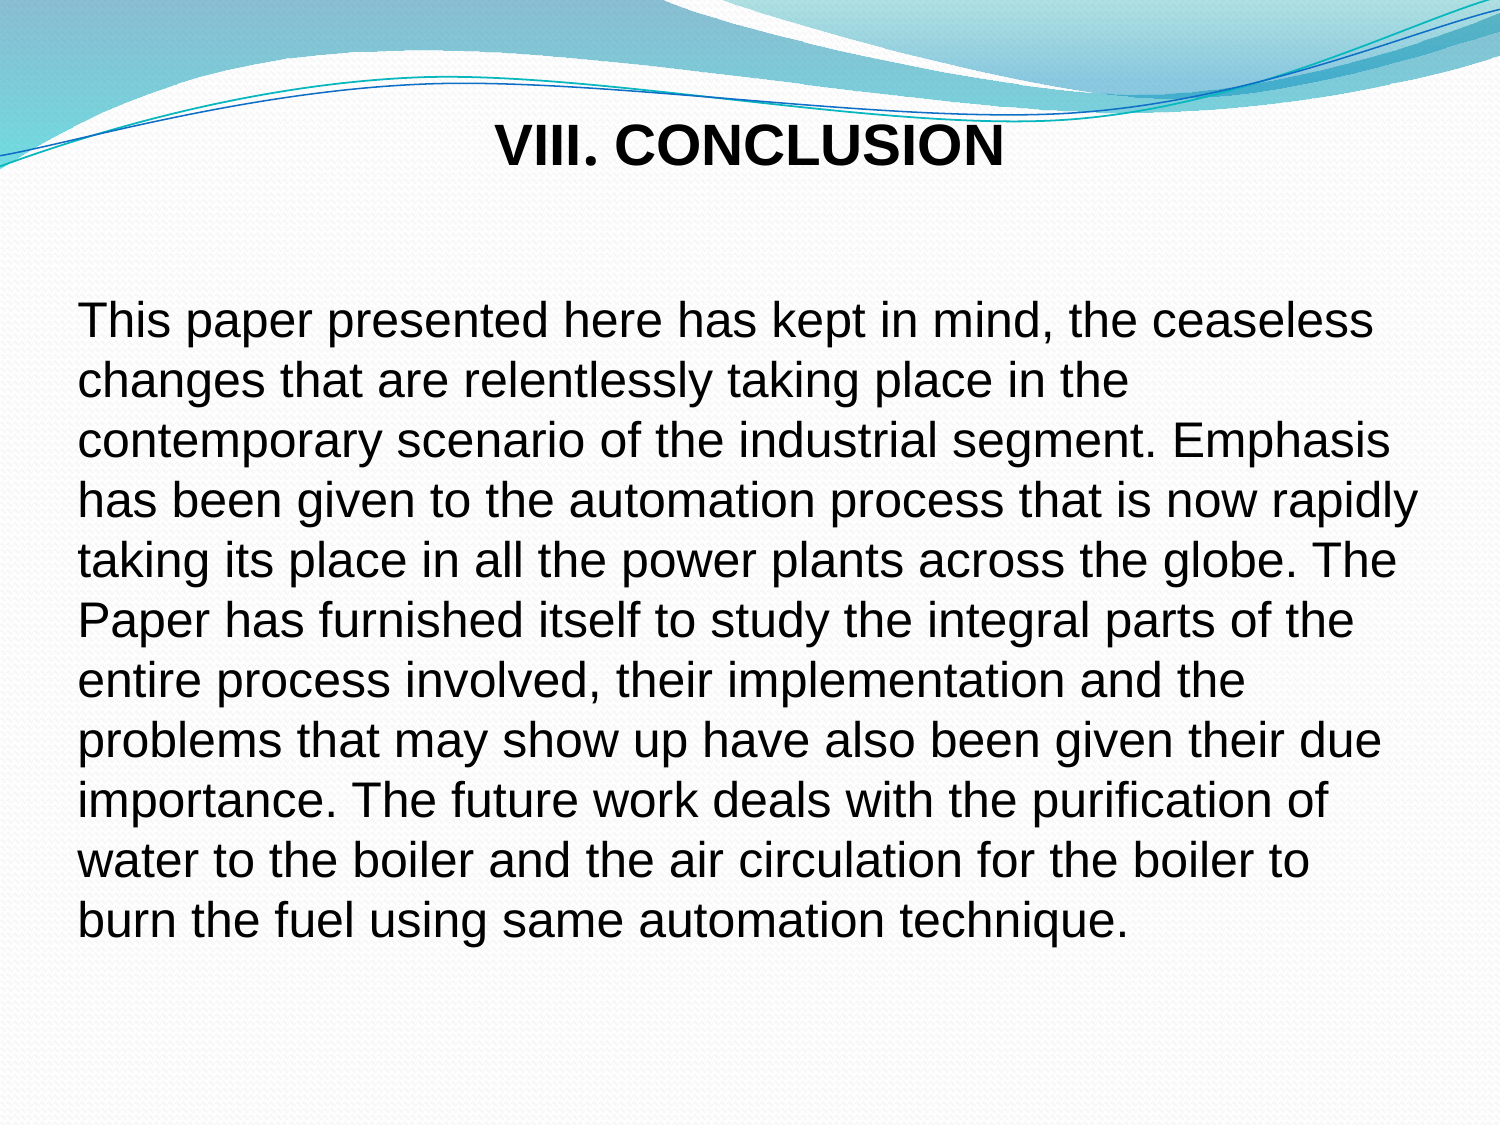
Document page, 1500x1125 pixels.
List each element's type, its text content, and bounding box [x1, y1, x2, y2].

text_box VIII. CONCLUSION This paper presented here has kept in mind, the ceaseless changes that are relentlessly taking place in the contemporary scenario of the industrial segment. Emphasis has been given to the automation process that is now rapidly taking its place in all the power plants across the globe. The Paper has furnished itself to study the integral parts of the entire process involved, their implementation and the problems that may show up have also been given their due importance. The future work deals with the purification of water to the boiler and the air circulation for the boiler to burn the fuel using same automation technique. [62, 99, 1438, 955]
